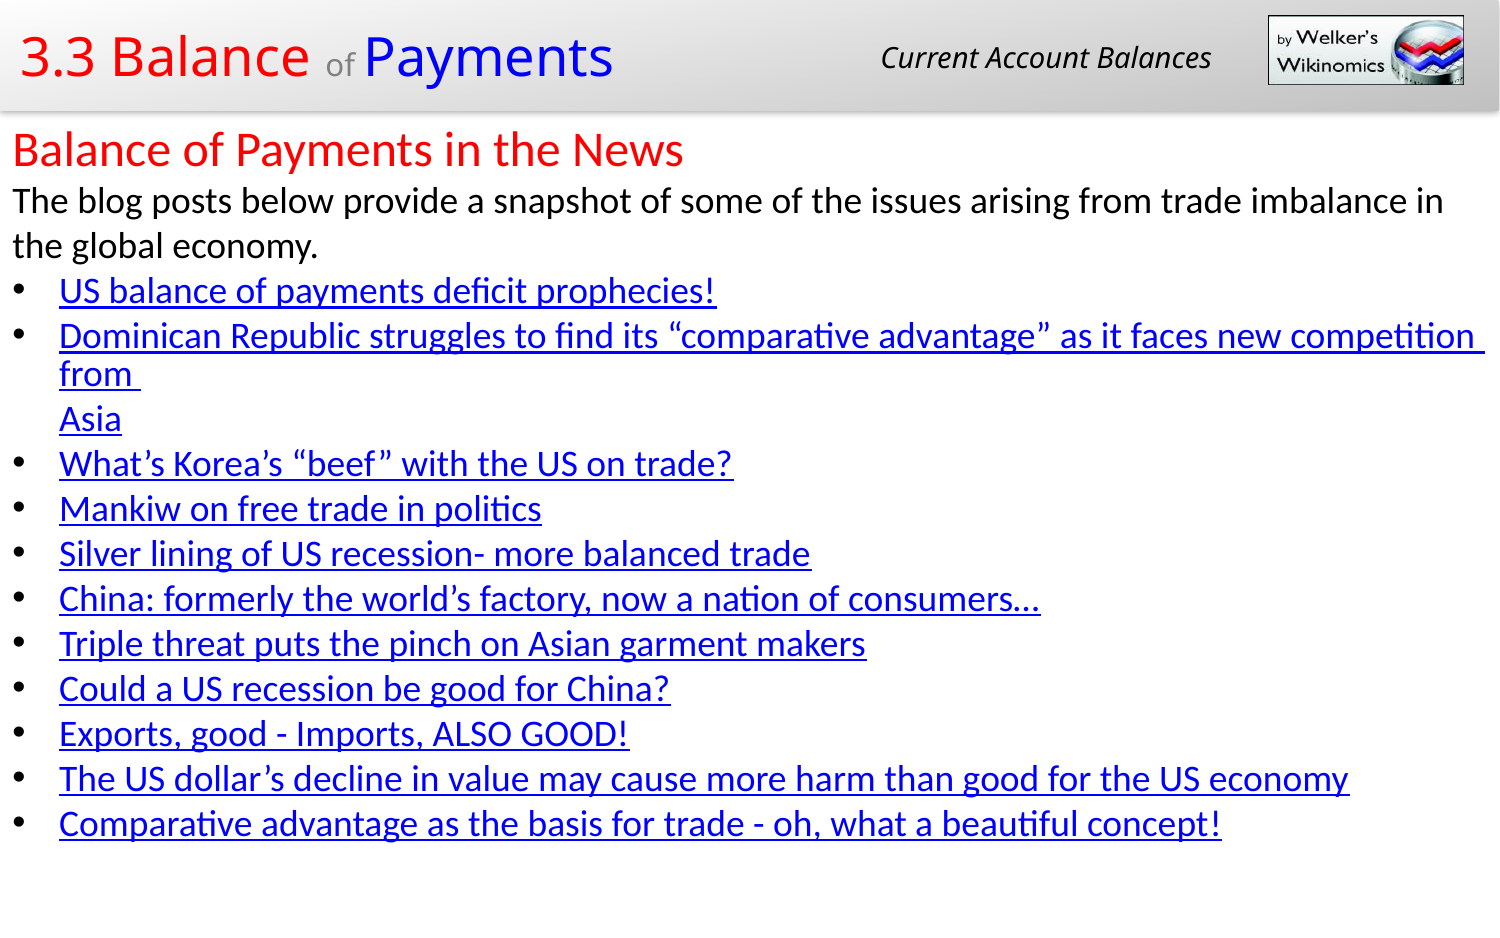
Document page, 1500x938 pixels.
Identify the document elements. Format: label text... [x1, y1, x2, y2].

picture [1268, 15, 1464, 85]
text_box Balance of Payments in the News The blog posts below provide a snapshot of some of the issues arising from trade imbalance in the global economy. US balance of payments deficit prophecies! Dominican Republic struggles to find its “comparative advantage” as it faces new competition from Asia What’s Korea’s “beef” with the US on trade? Mankiw on free trade in politics Silver lining of US recession- more balanced trade China: formerly the world’s factory, now a nation of consumers… Triple threat puts the pinch on Asian garment makers Could a US recession be good for China? Exports, good - Imports, ALSO GOOD! The US dollar’s decline in value may cause more harm than good for the US economy Comparative advantage as the basis for trade - oh, what a beautiful concept! [0, 110, 1500, 813]
text_box Current Account Balances [837, 33, 1256, 81]
